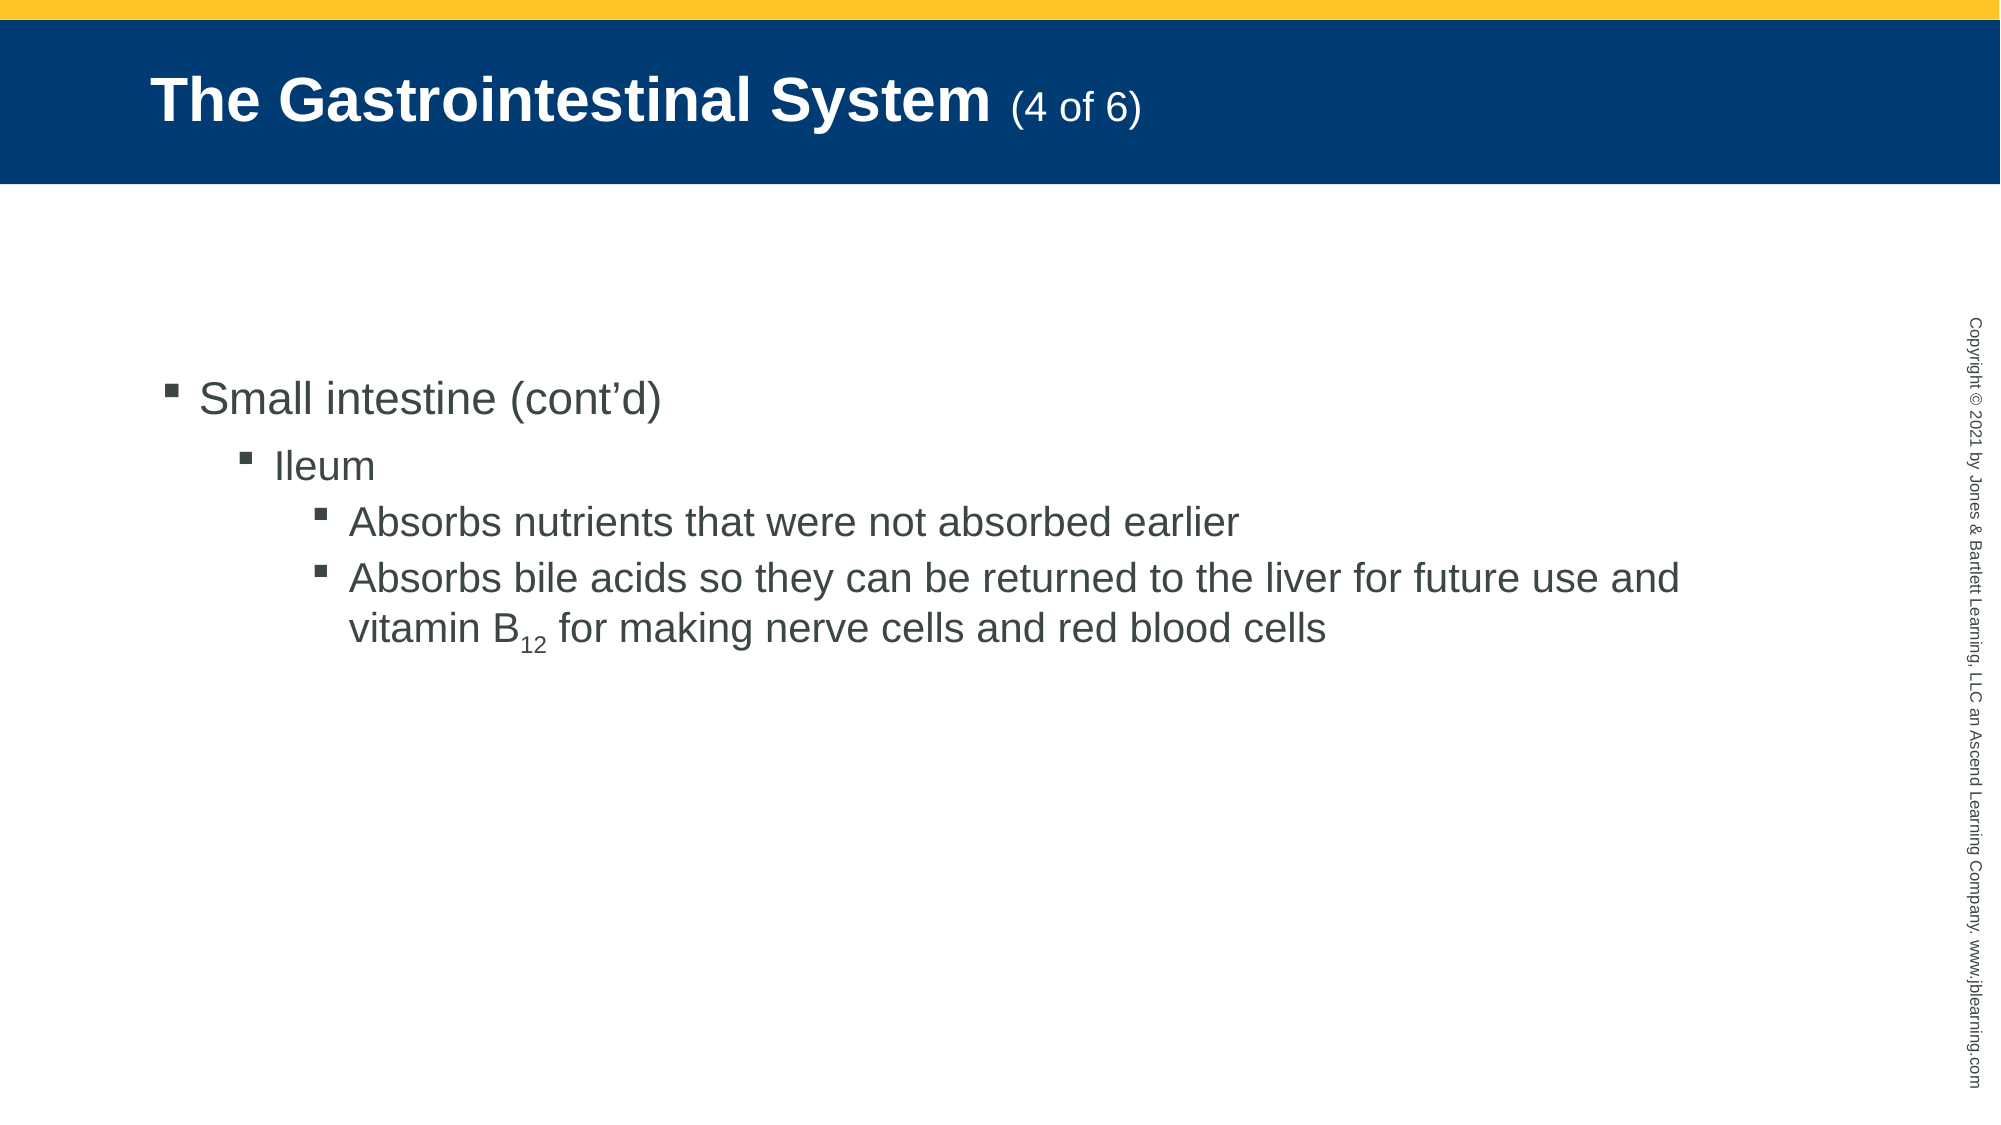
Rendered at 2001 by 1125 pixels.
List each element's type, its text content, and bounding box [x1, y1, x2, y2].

title The Gastrointestinal System (4 of 6) [0, 19, 2000, 185]
list Small intestine (cont’d) Ileum Absorbs nutrients that were not absorbed earlier Absorbs bile acids so they can be returned to the liver for future use and vitamin B12 for making nerve cells and red blood cells [146, 361, 1859, 1016]
